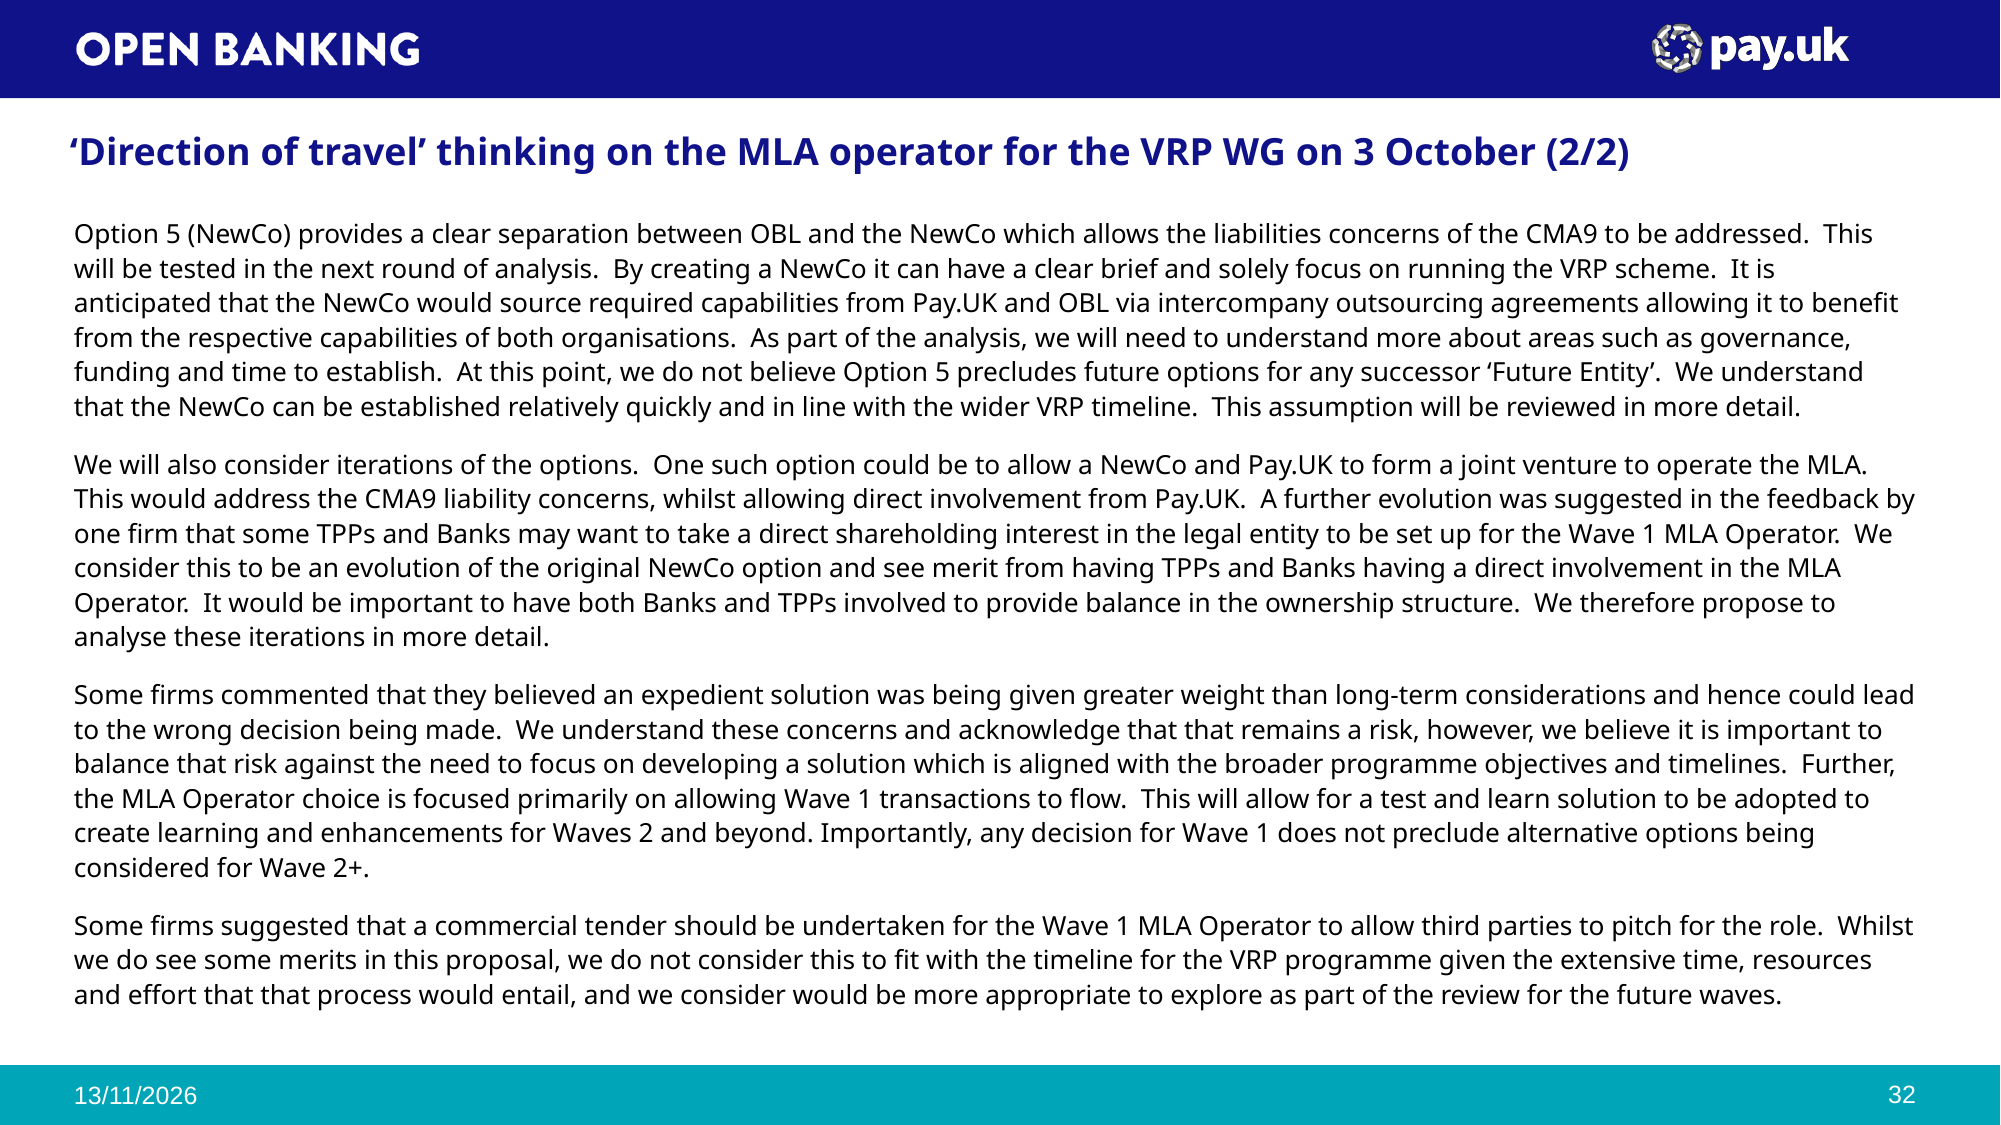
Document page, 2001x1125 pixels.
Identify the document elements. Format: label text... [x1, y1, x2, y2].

footer [662, 1064, 1338, 1124]
picture [43, 0, 452, 99]
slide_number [59, 1065, 509, 1125]
title ‘Direction of travel’ thinking on the MLA operator for the VRP WG on 3 October (2/2) [54, 125, 1734, 207]
picture [1644, 12, 1856, 78]
slide_number 32 [1412, 1064, 1932, 1124]
list Option 5 (NewCo) provides a clear separation between OBL and the NewCo which allows the liabilities concerns of the CMA9 to be addressed. This will be tested in the next round of analysis. By creating a NewCo it can have a clear brief and solely focus on running the VRP scheme. It is anticipated that the NewCo would source required capabilities from Pay.UK and OBL via intercompany outsourcing agreements allowing it to benefit from the respective capabilities of both organisations. As part of the analysis, we will need to understand more about areas such as governance, funding and time to establish. At this point, we do not believe Option 5 precludes future options for any successor ‘Future Entity’. We understand that the NewCo can be established relatively quickly and in line with the wider VRP timeline. This assumption will be reviewed in more detail. We will also consider iterations of the options. One such option could be to allow a NewCo and Pay.UK to form a joint venture to operate the MLA. This would address the CMA9 liability concerns, whilst allowing direct involvement from Pay.UK. A further evolution was suggested in the feedback by one firm that some TPPs and Banks may want to take a direct shareholding interest in the legal entity to be set up for the Wave 1 MLA Operator. We consider this to be an evolution of the original NewCo option and see merit from having TPPs and Banks having a direct involvement in the MLA Operator. It would be important to have both Banks and TPPs involved to provide balance in the ownership structure. We therefore propose to analyse these iterations in more detail. Some firms commented that they believed an expedient solution was being given greater weight than long-term considerations and hence could lead to the wrong decision being made. We understand these concerns and acknowledge that that remains a risk, however, we believe it is important to balance that risk against the need to focus on developing a solution which is aligned with the broader programme objectives and timelines. Further, the MLA Operator choice is focused primarily on allowing Wave 1 transactions to flow. This will allow for a test and learn solution to be adopted to create learning and enhancements for Waves 2 and beyond. Importantly, any decision for Wave 1 does not preclude alternative options being considered for Wave 2+. Some firms suggested that a commercial tender should be undertaken for the Wave 1 MLA Operator to allow third parties to pitch for the role. Whilst we do see some merits in this proposal, we do not consider this to fit with the timeline for the VRP programme given the extensive time, resources and effort that that process would entail, and we consider would be more appropriate to explore as part of the review for the future waves. [59, 206, 1936, 1018]
